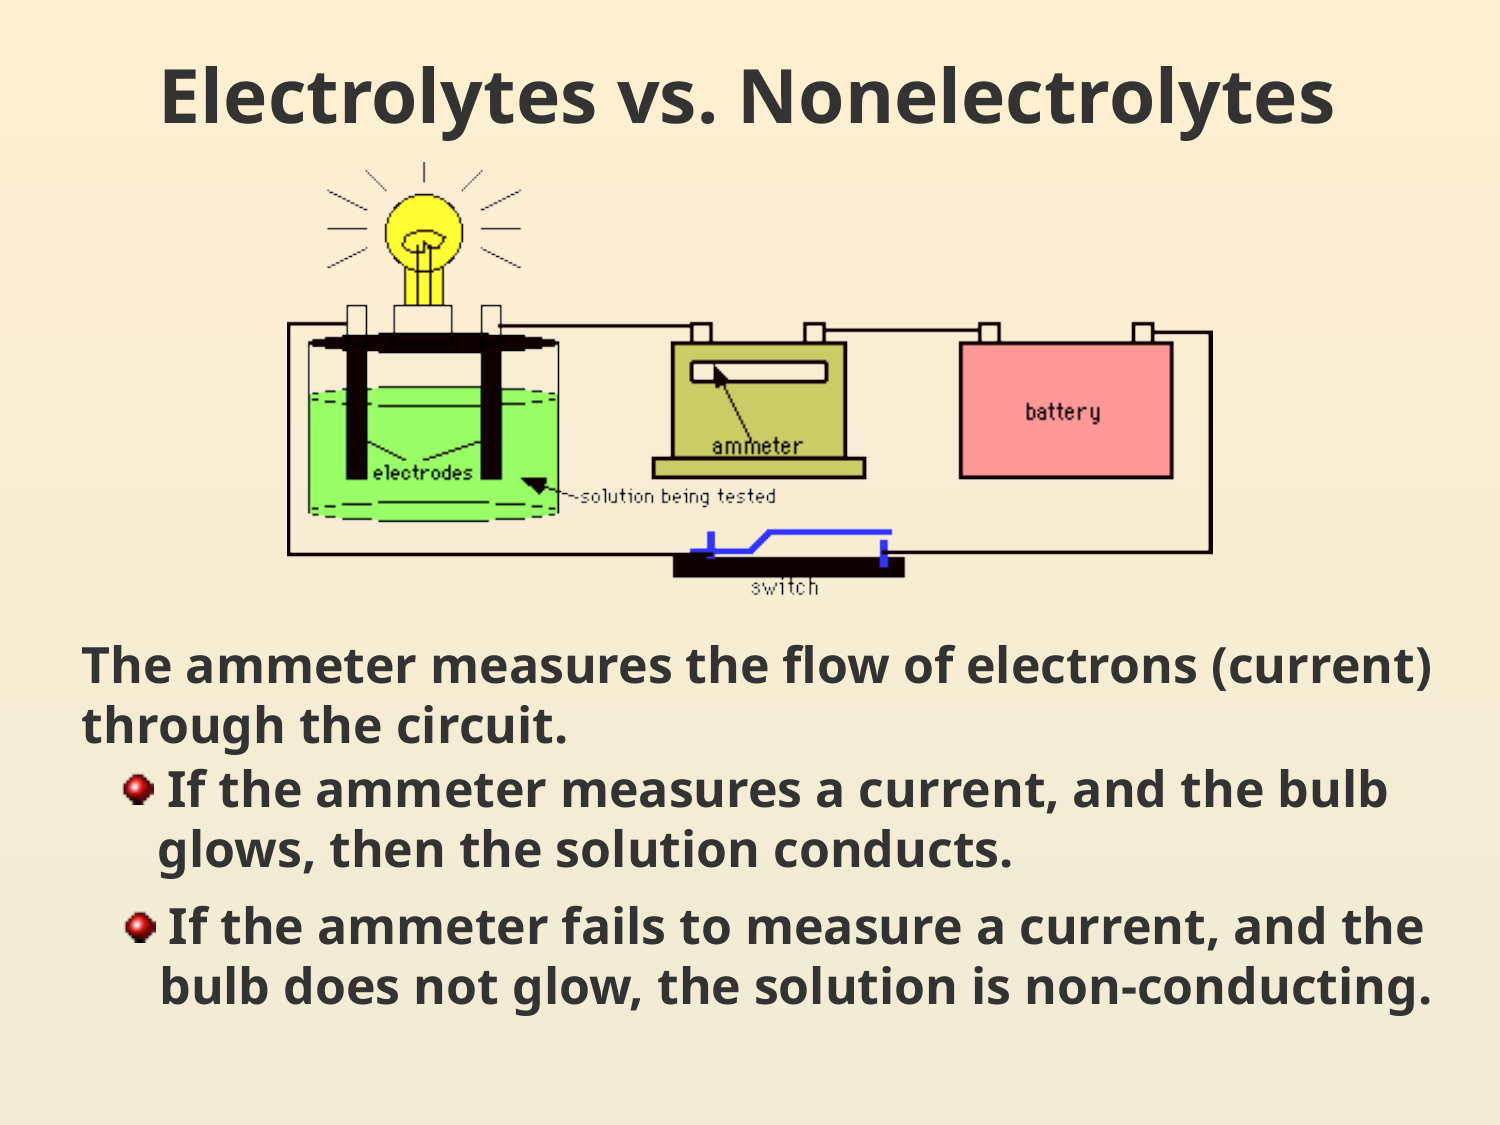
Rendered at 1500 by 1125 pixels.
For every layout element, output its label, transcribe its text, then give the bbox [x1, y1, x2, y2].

picture [120, 907, 156, 943]
title Electrolytes vs. Nonelectrolytes [109, 0, 1386, 188]
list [287, 162, 1213, 617]
text_box If the ammeter fails to measure a current, and the bulb does not glow, the solution is non-conducting. [105, 887, 1448, 1023]
picture [118, 769, 154, 805]
text_box If the ammeter measures a current, and the bulb glows, then the solution conducts. [103, 749, 1418, 945]
text_box The ammeter measures the flow of electrons (current) through the circuit. [67, 625, 1461, 761]
